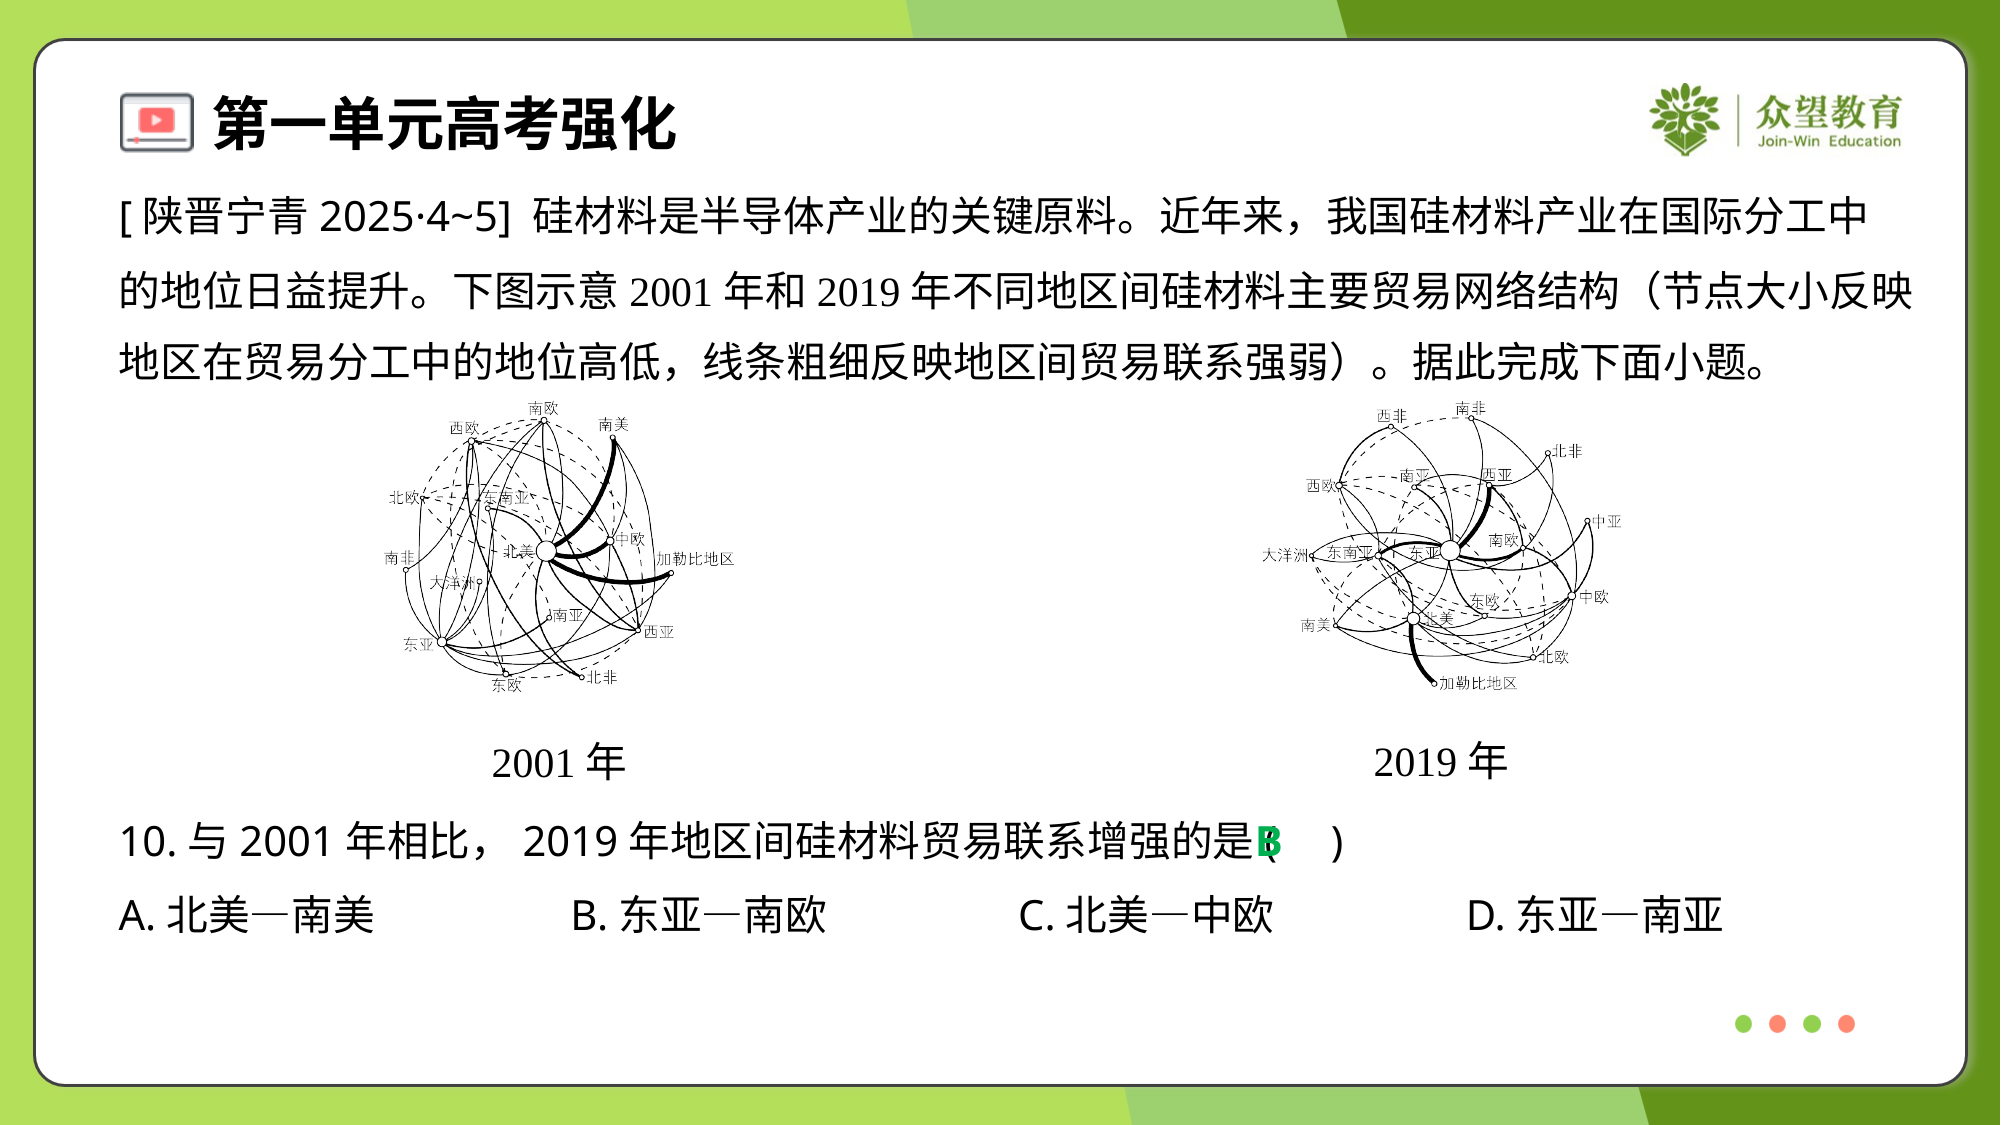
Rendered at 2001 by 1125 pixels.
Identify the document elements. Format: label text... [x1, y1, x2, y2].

text_box 2001年 [492, 715, 627, 789]
text_box 10.与2001年相比，2019年地区间硅材料贸易联系增强的是( ) [118, 789, 1239, 856]
text_box 10.与2001年相比，2019年地区间硅材料贸易联系增强的是( ) [1299, 789, 1883, 856]
picture [0, 0, 2000, 1125]
text_box 2019年 [1374, 713, 1509, 789]
text_box B [1239, 789, 1299, 857]
text_box A.北美—南美 B.东亚—南欧 C.北美—中欧 D.东亚—南亚 [118, 863, 1883, 930]
text_box [陕晋宁青2025·4~5] 硅材料是半导体产业的关键原料。近年来，我国硅材料产业在国际分工中 的地位日益提升。下图示意2001年和2019年不同地区间硅材料主要贸易网络结构（节点大小反映 地区在贸易分工中的地位高低，线条粗细反映地区间贸易联系强弱）。据此完成下面小题。 [118, 164, 1883, 379]
